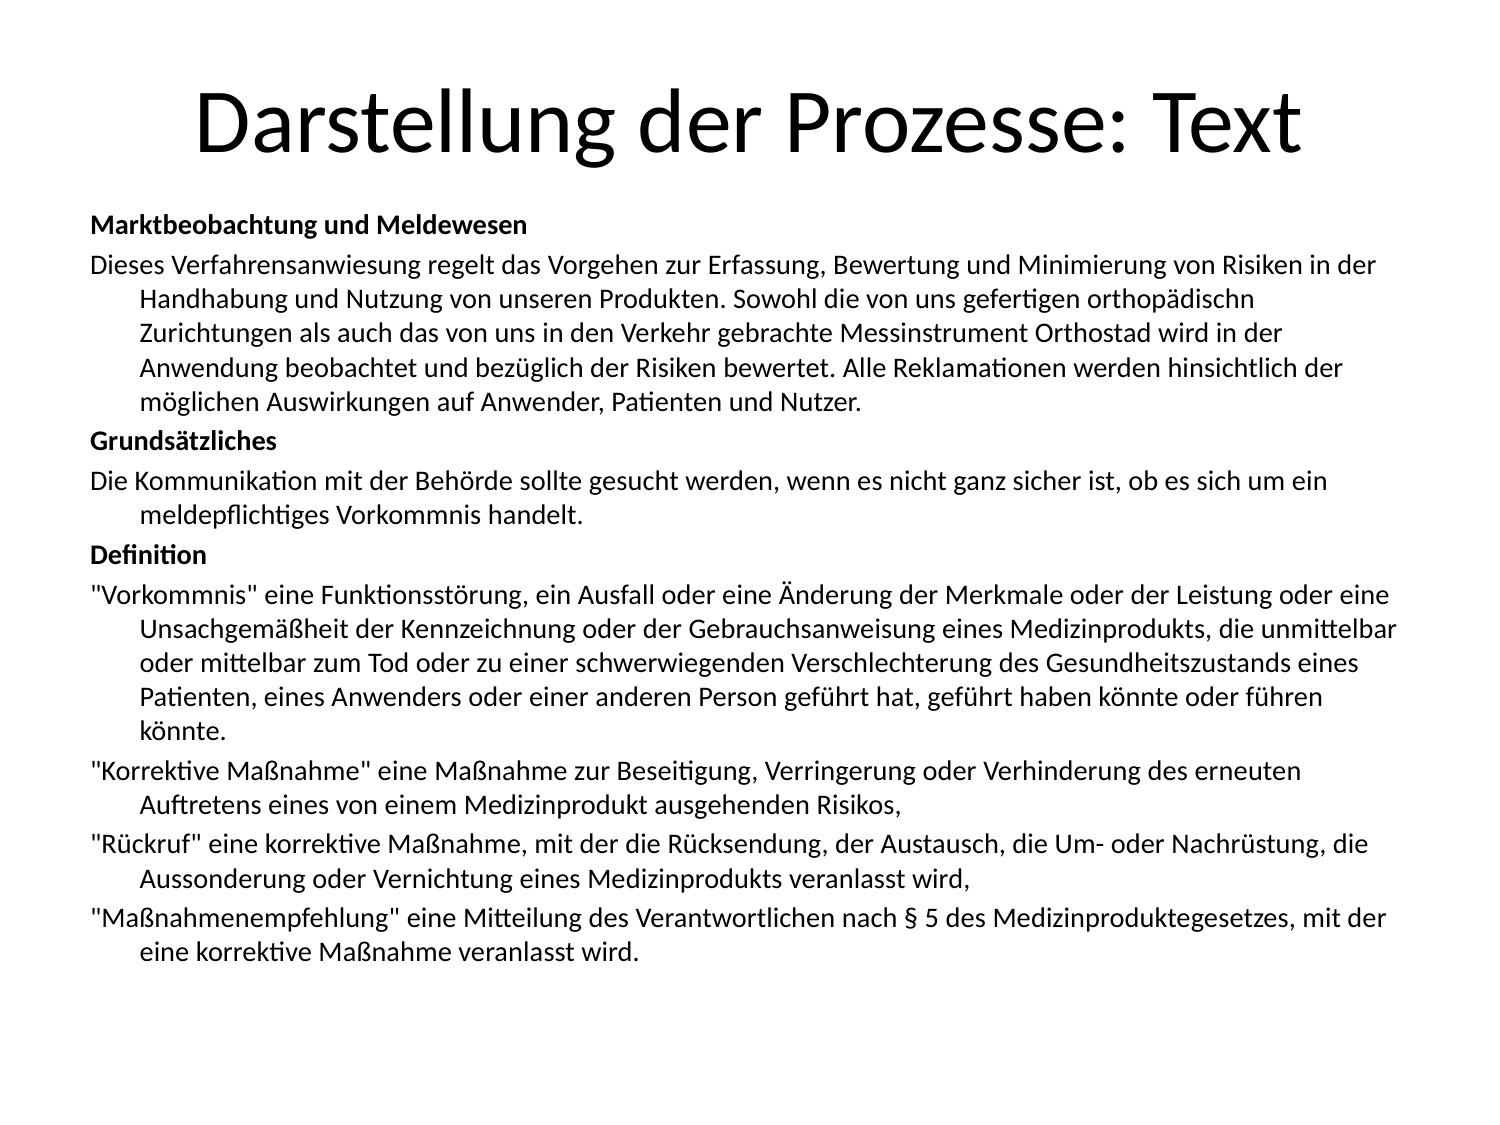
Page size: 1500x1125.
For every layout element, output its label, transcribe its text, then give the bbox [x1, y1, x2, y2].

title Darstellung der Prozesse: Text [75, 45, 1425, 188]
list Marktbeobachtung und Meldewesen Dieses Verfahrensanwiesung regelt das Vorgehen zur Erfassung, Bewertung und Minimierung von Risiken in der Handhabung und Nutzung von unseren Produkten. Sowohl die von uns gefertigen orthopädischn Zurichtungen als auch das von uns in den Verkehr gebrachte Messinstrument Orthostad wird in der Anwendung beobachtet und bezüglich der Risiken bewertet. Alle Reklamationen werden hinsichtlich der möglichen Auswirkungen auf Anwender, Patienten und Nutzer. Grundsätzliches Die Kommunikation mit der Behörde sollte gesucht werden, wenn es nicht ganz sicher ist, ob es sich um ein meldepflichtiges Vorkommnis handelt. Definition "Vorkommnis" eine Funktionsstörung, ein Ausfall oder eine Änderung der Merkmale oder der Leistung oder eine Unsachgemäßheit der Kennzeichnung oder der Gebrauchsanweisung eines Medizinprodukts, die unmittelbar oder mittelbar zum Tod oder zu einer schwerwiegenden Verschlechterung des Gesundheitszustands eines Patienten, eines Anwenders oder einer anderen Person geführt hat, geführt haben könnte oder führen könnte. "Korrektive Maßnahme" eine Maßnahme zur Beseitigung, Verringerung oder Verhinderung des erneuten Auftretens eines von einem Medizinprodukt ausgehenden Risikos, "Rückruf" eine korrektive Maßnahme, mit der die Rücksendung, der Austausch, die Um- oder Nachrüstung, die Aussonderung oder Vernichtung eines Medizinprodukts veranlasst wird, "Maßnahmenempfehlung" eine Mitteilung des Verantwortlichen nach § 5 des Medizinproduktegesetzes, mit der eine korrektive Maßnahme veranlasst wird. [75, 199, 1425, 1005]
